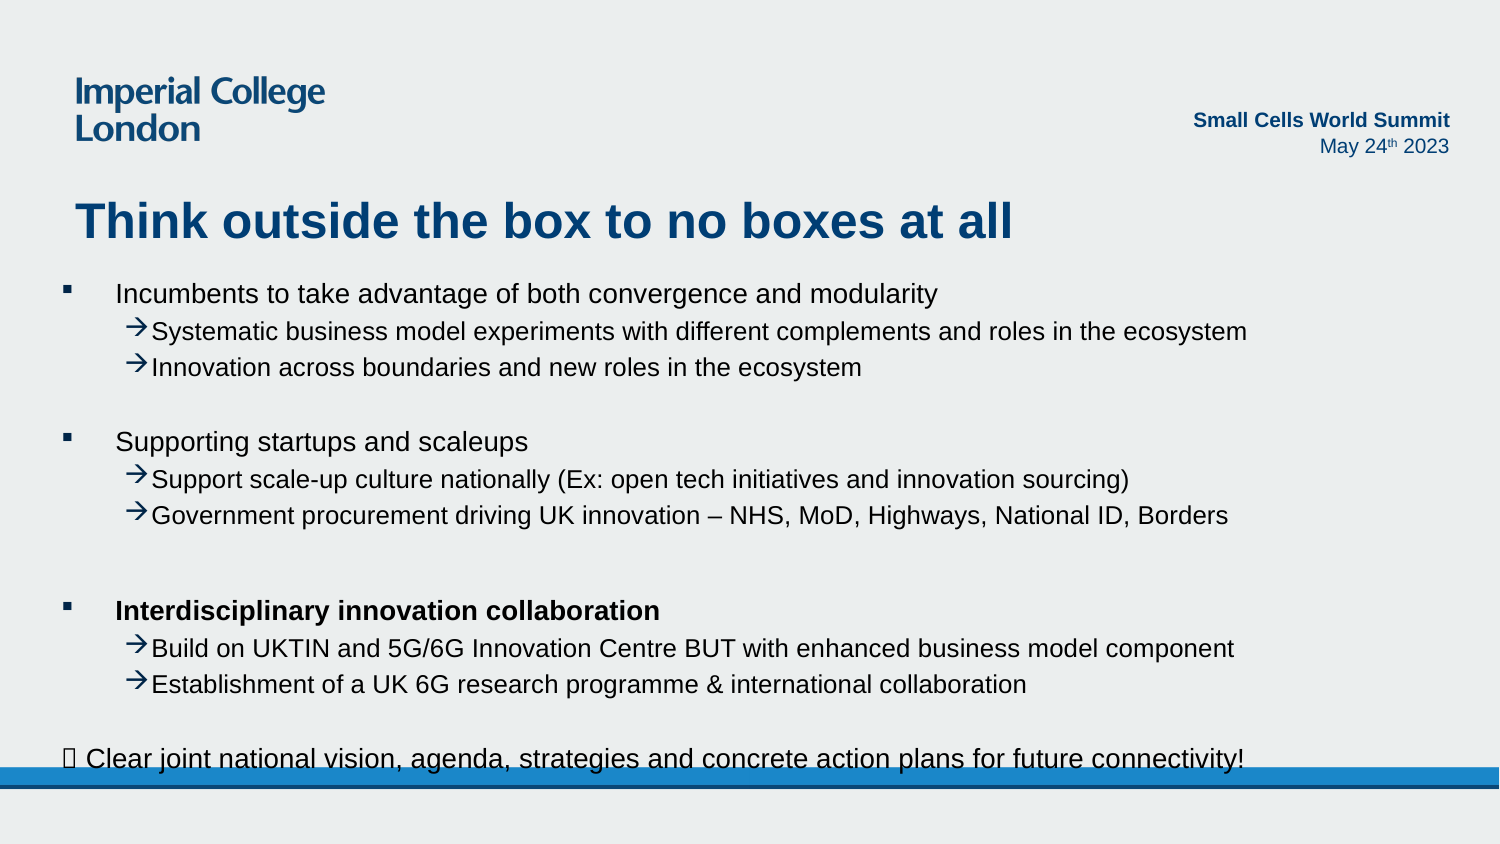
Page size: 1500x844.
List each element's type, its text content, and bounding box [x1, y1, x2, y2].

text_box May 24th 2023 [1212, 132, 1450, 165]
title Think outside the box to no boxes at all [75, 183, 1425, 246]
text_box Small Cells World Summit [1100, 106, 1450, 145]
picture [0, 0, 1499, 844]
list Incumbents to take advantage of both convergence and modularity Systematic business model experiments with different complements and roles in the ecosystem Innovation across boundaries and new roles in the ecosystem Supporting startups and scaleups Support scale-up culture nationally (Ex: open tech initiatives and innovation sourcing) Government procurement driving UK innovation – NHS, MoD, Highways, National ID, Borders Interdisciplinary innovation collaboration Build on UKTIN and 5G/6G Innovation Centre BUT with enhanced business model component Establishment of a UK 6G research programme & international collaboration  Clear joint national vision, agenda, strategies and concrete action plans for future connectivity! [61, 275, 1412, 776]
